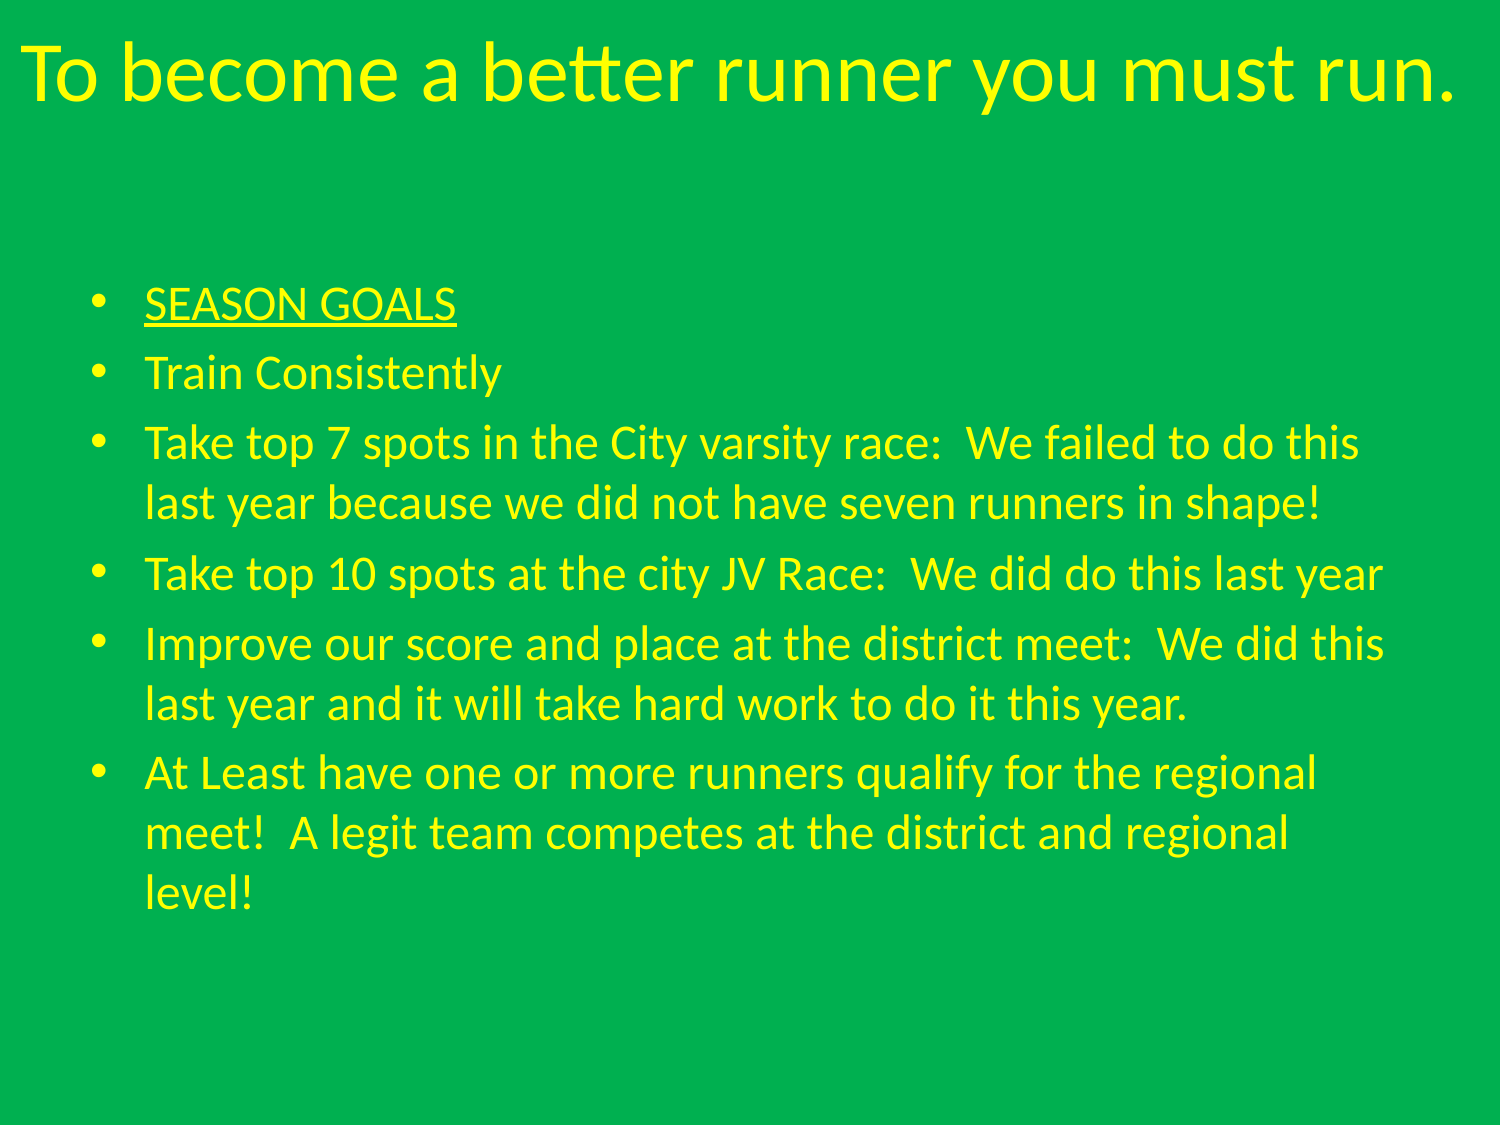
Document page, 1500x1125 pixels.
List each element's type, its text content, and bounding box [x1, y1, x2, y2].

title To become a better runner you must run. [0, 0, 1500, 238]
list SEASON GOALS Train Consistently Take top 7 spots in the City varsity race: We failed to do this last year because we did not have seven runners in shape! Take top 10 spots at the city JV Race: We did do this last year Improve our score and place at the district meet: We did this last year and it will take hard work to do it this year. At Least have one or more runners qualify for the regional meet! A legit team competes at the district and regional level! [75, 262, 1425, 1005]
